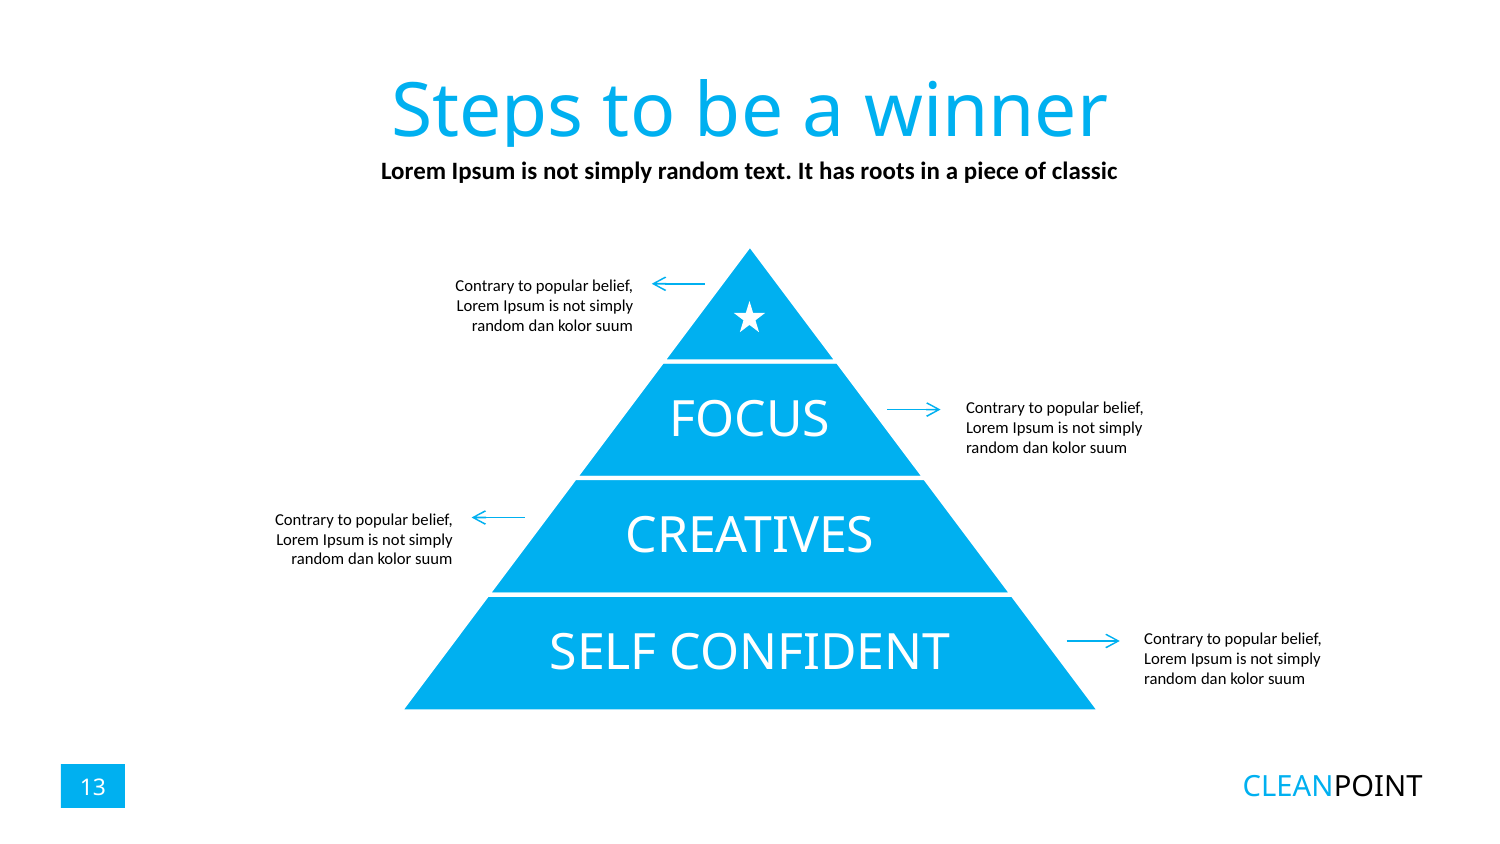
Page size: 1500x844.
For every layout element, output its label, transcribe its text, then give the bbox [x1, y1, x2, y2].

text_box FOCUS [573, 362, 927, 476]
text_box 13 [59, 762, 127, 810]
text_box SELF CONFIDENT [398, 592, 1102, 714]
text_box [651, 280, 657, 287]
text_box Contrary to popular belief, Lorem Ipsum is not simply random dan kolor suum [254, 500, 468, 576]
text_box [1066, 633, 1120, 649]
text_box Lorem Ipsum is not simply random text. It has roots in a piece of classic [149, 146, 1350, 192]
text_box CREATIVES [486, 475, 1014, 592]
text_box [662, 244, 838, 362]
text_box Contrary to popular belief, Lorem Ipsum is not simply random dan kolor suum [434, 267, 649, 342]
text_box Contrary to popular belief, Lorem Ipsum is not simply random dan kolor suum [1129, 620, 1344, 696]
text_box CLEANPOINT [149, 746, 1438, 810]
text_box [471, 510, 525, 525]
title Steps to be a winner [300, 96, 1200, 146]
text_box Contrary to popular belief, Lorem Ipsum is not simply random dan kolor suum [951, 389, 1165, 465]
text_box [887, 402, 941, 417]
